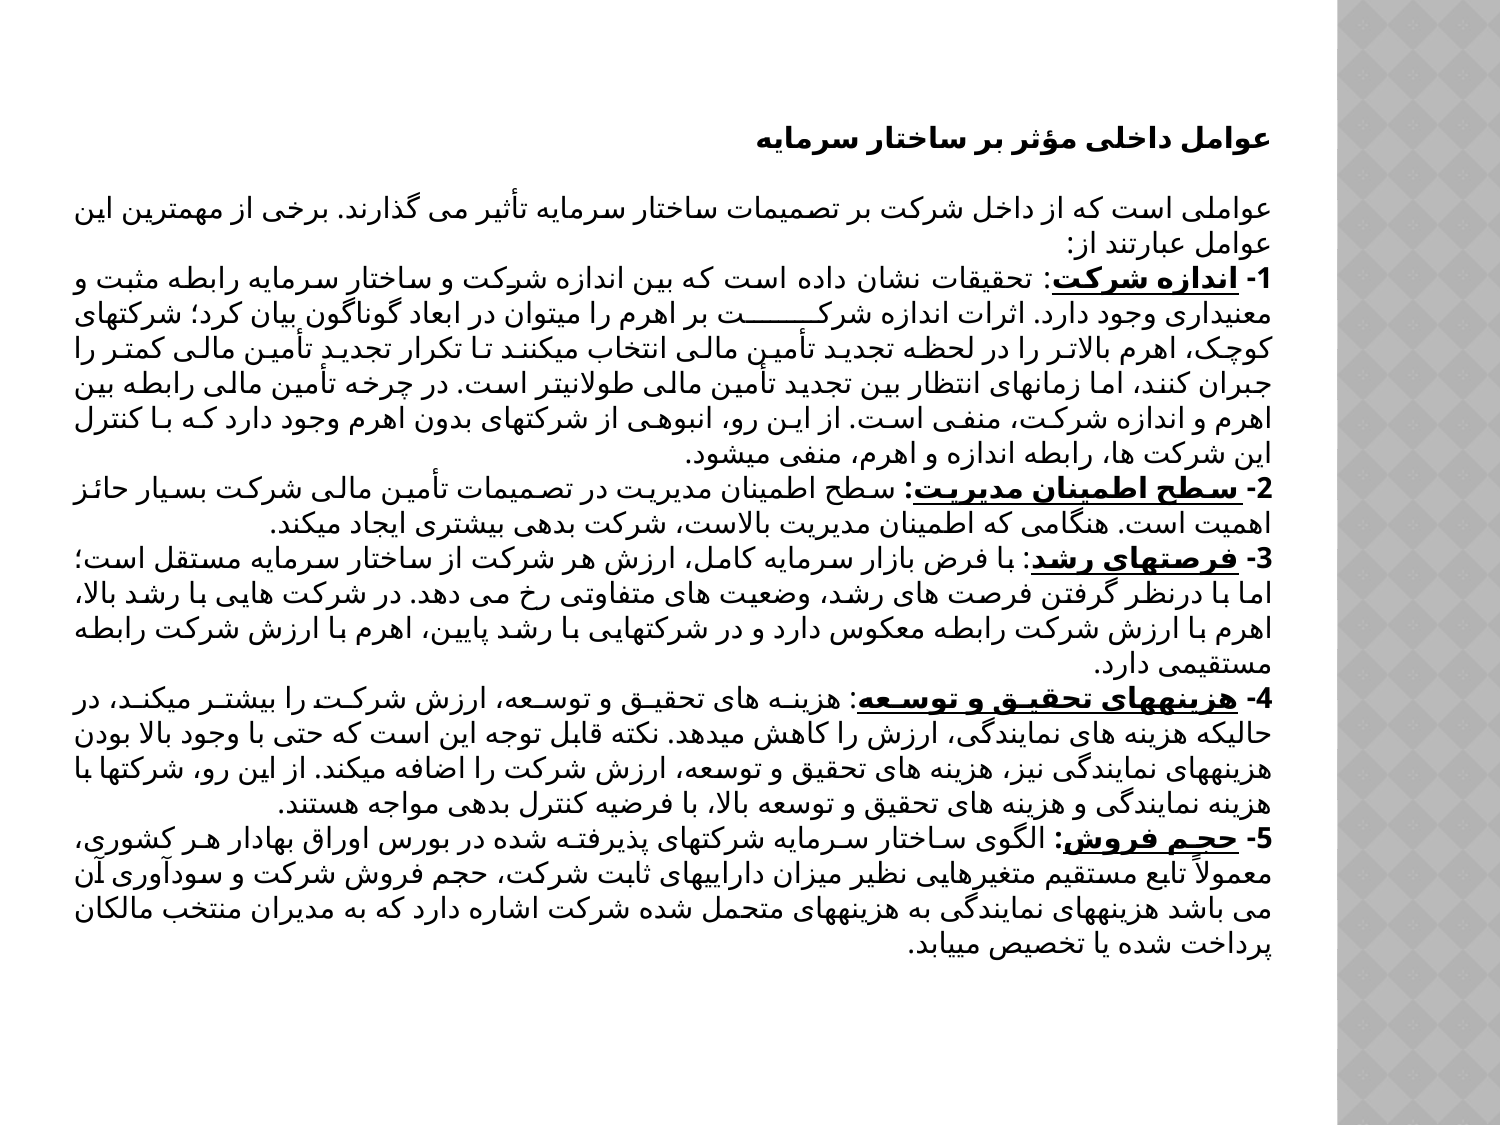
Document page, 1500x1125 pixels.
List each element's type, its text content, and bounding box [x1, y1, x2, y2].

text_box عوامل داخلی مؤثر بر ساختار سرمایه عواملی است که از داخل شرکت بر تصميمات ساختار سرمايه تأثير می گذارند. برخی از مهمترين اين عوامل عبارتند از: 1- اندازه­ شرکت: تحقیقات نشان داده است که بين اندازه­ شرکت و ساختار سرمايه رابطه­ مثبت و معنی­داری وجود دارد. اثرات اندازه­ شرکت بر اهرم را می­توان در ابعاد گوناگون بيان کرد؛ شرکت­های کوچک، اهرم بالاتر را در لحظه­ تجديد تأمين مالی انتخاب می­کنند تا تکرار تجديد تأمين مالی کمتر را جبران کنند، اما زمان­های انتظار بين تجديد تأمين مالی طولانی­تر است. در چرخه­ تأمين مالی رابطه­ بين اهرم و اندازه­ شرکت، منفی است. از این رو، انبوهی از شرکت­های بدون اهرم وجود دارد که با کنترل اين شرکت ها، رابطه­ اندازه و اهرم، منفی می­شود. 2- سطح اطمينان مديريت: سطح اطمينان مديريت در تصميمات تأمين مالی شرکت بسيار حائز اهميت است. هنگامی که اطمينان مديريت بالاست، شرکت بدهی بيشتری ايجاد می­کند. 3- فرصت­های رشد: با فرض بازار سرمايه کامل، ارزش هر شرکت از ساختار سرمايه مستقل است؛ اما با درنظر گرفتن فرصت های رشد، وضعيت های متفاوتی رخ می دهد. در شرکت هایی با رشد بالا، اهرم با ارزش شرکت رابطه معکوس دارد و در شرکت­هایی با رشد پايين، اهرم با ارزش شرکت رابطه­ مستقيمی دارد. 4- هزينه­های تحقيق و توسعه: هزينه­ های تحقيق و توسعه، ارزش شرکت را بیشتر می­کند، در حاليکه هزينه ­های نمايندگی، ارزش را کاهش می­دهد. نکته­ قابل توجه اين است که حتی با وجود بالا بودن هزینه­های نمایندگی نیز، هزينه­ های تحقيق و توسعه، ارزش شرکت را اضافه می­کند. از این رو، شرکت­ها با هزينه­ نمايندگی و هزينه­ های تحقيق و توسعه­ بالا، با فرضيه­ کنترل بدهی مواجه هستند. 5- حجم فروش: الگوی ساختار سرمایه شرکت­های پذيرفته شده در بورس اوراق بهادار هر کشوری، معمولاً تابع مستقيم متغيرهايی نظير ميزان دارايی­های ثابت شرکت، حجم فروش شرکت و سودآوری آن می باشد هزینه­های نمایندگی به هزینه­های متحمل شده شرکت اشاره دارد که به مدیران منتخب مالکان پرداخت شده یا تخصیص می­یابد. [58, 112, 1288, 967]
